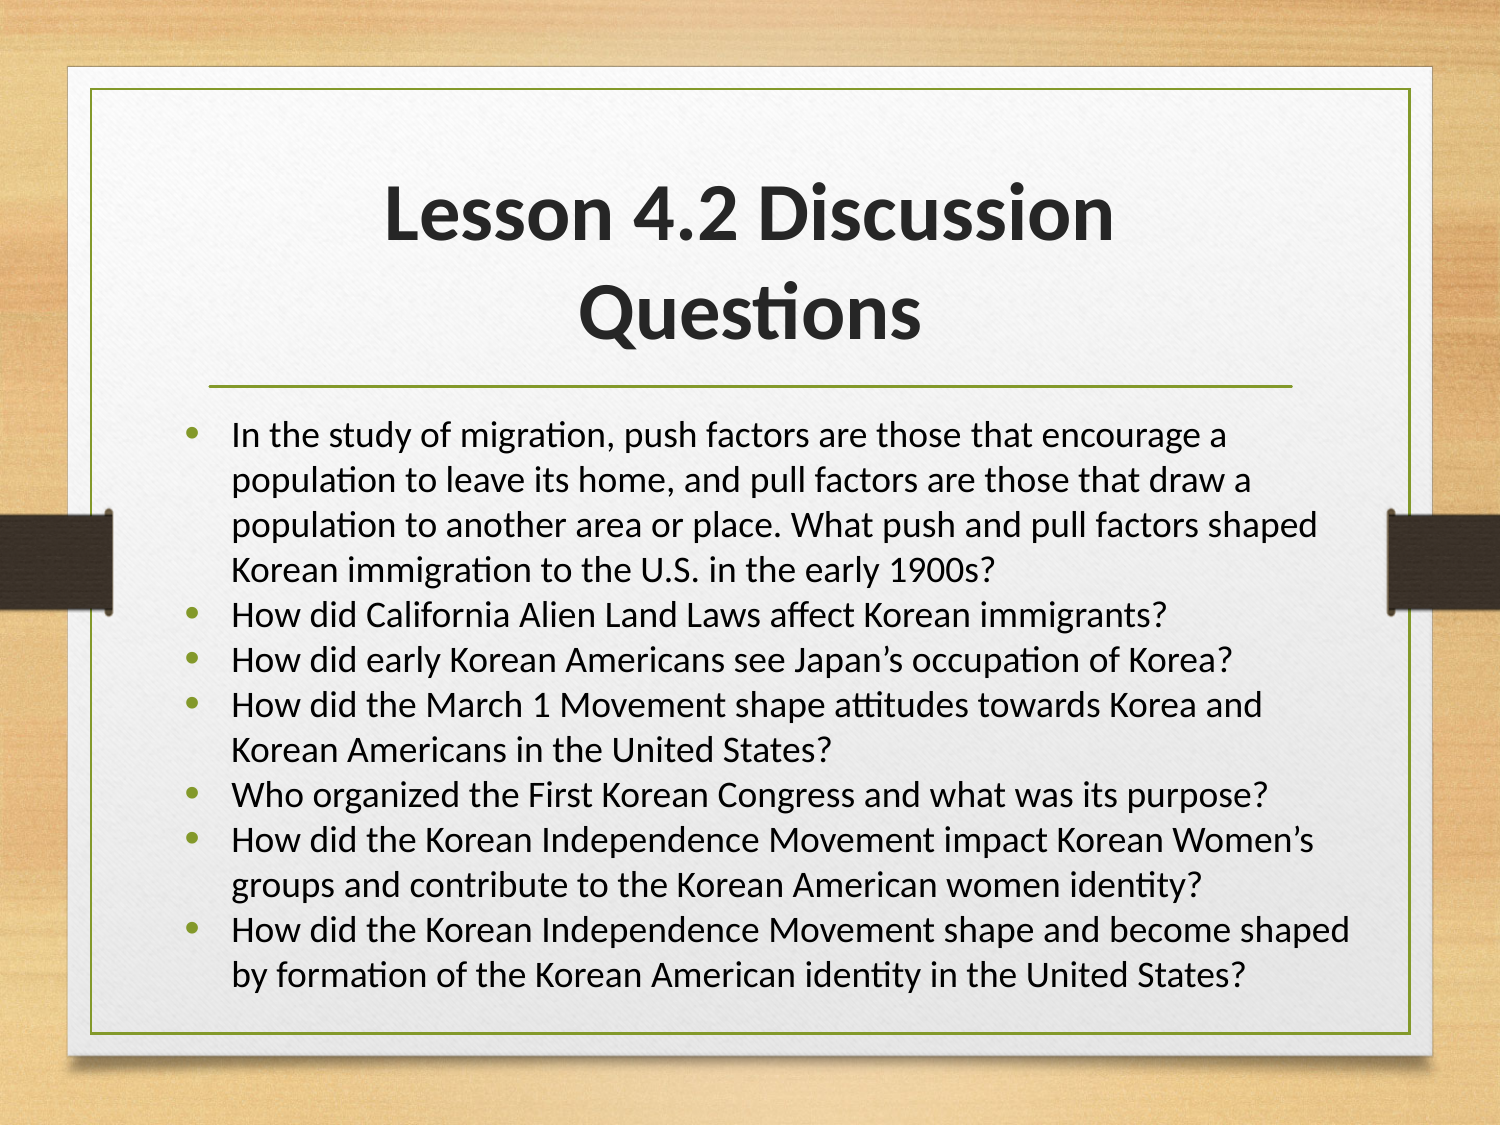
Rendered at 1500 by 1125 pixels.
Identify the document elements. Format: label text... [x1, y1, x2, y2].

picture [0, 0, 1500, 1125]
list In the study of migration, push factors are those that encourage a population to leave its home, and pull factors are those that draw a population to another area or place. What push and pull factors shaped Korean immigration to the U.S. in the early 1900s? How did California Alien Land Laws affect Korean immigrants? How did early Korean Americans see Japan’s occupation of Korea? How did the March 1 Movement shape attitudes towards Korea and Korean Americans in the United States? Who organized the First Korean Congress and what was its purpose? How did the Korean Independence Movement impact Korean Women’s groups and contribute to the Korean American women identity? How did the Korean Independence Movement shape and become shaped by formation of the Korean American identity in the United States? [169, 402, 1386, 1029]
title Lesson 4.2 Discussion Questions [193, 150, 1309, 365]
